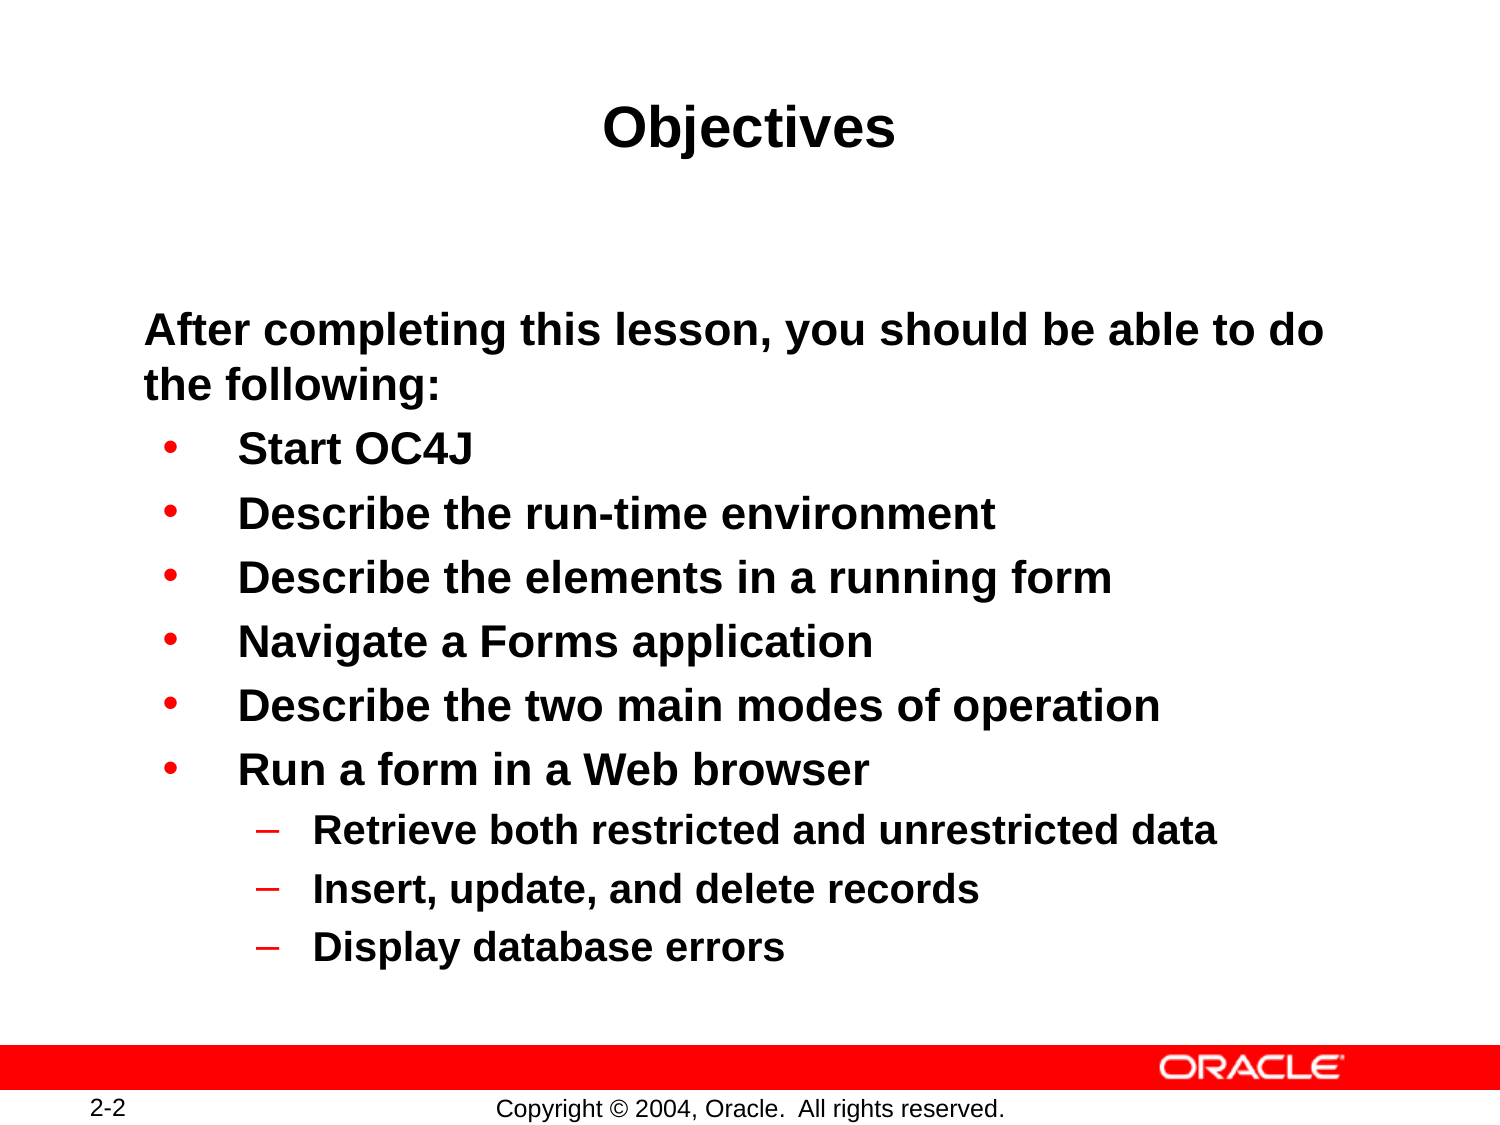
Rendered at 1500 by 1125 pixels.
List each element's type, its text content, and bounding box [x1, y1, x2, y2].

list After completing this lesson, you should be able to do the following: Start OC4J Describe the run-time environment Describe the elements in a running form Navigate a Forms application Describe the two main modes of operation Run a form in a Web browser Retrieve both restricted and unrestricted data Insert, update, and delete records Display database errors [141, 297, 1351, 988]
title Objectives [149, 87, 1351, 232]
